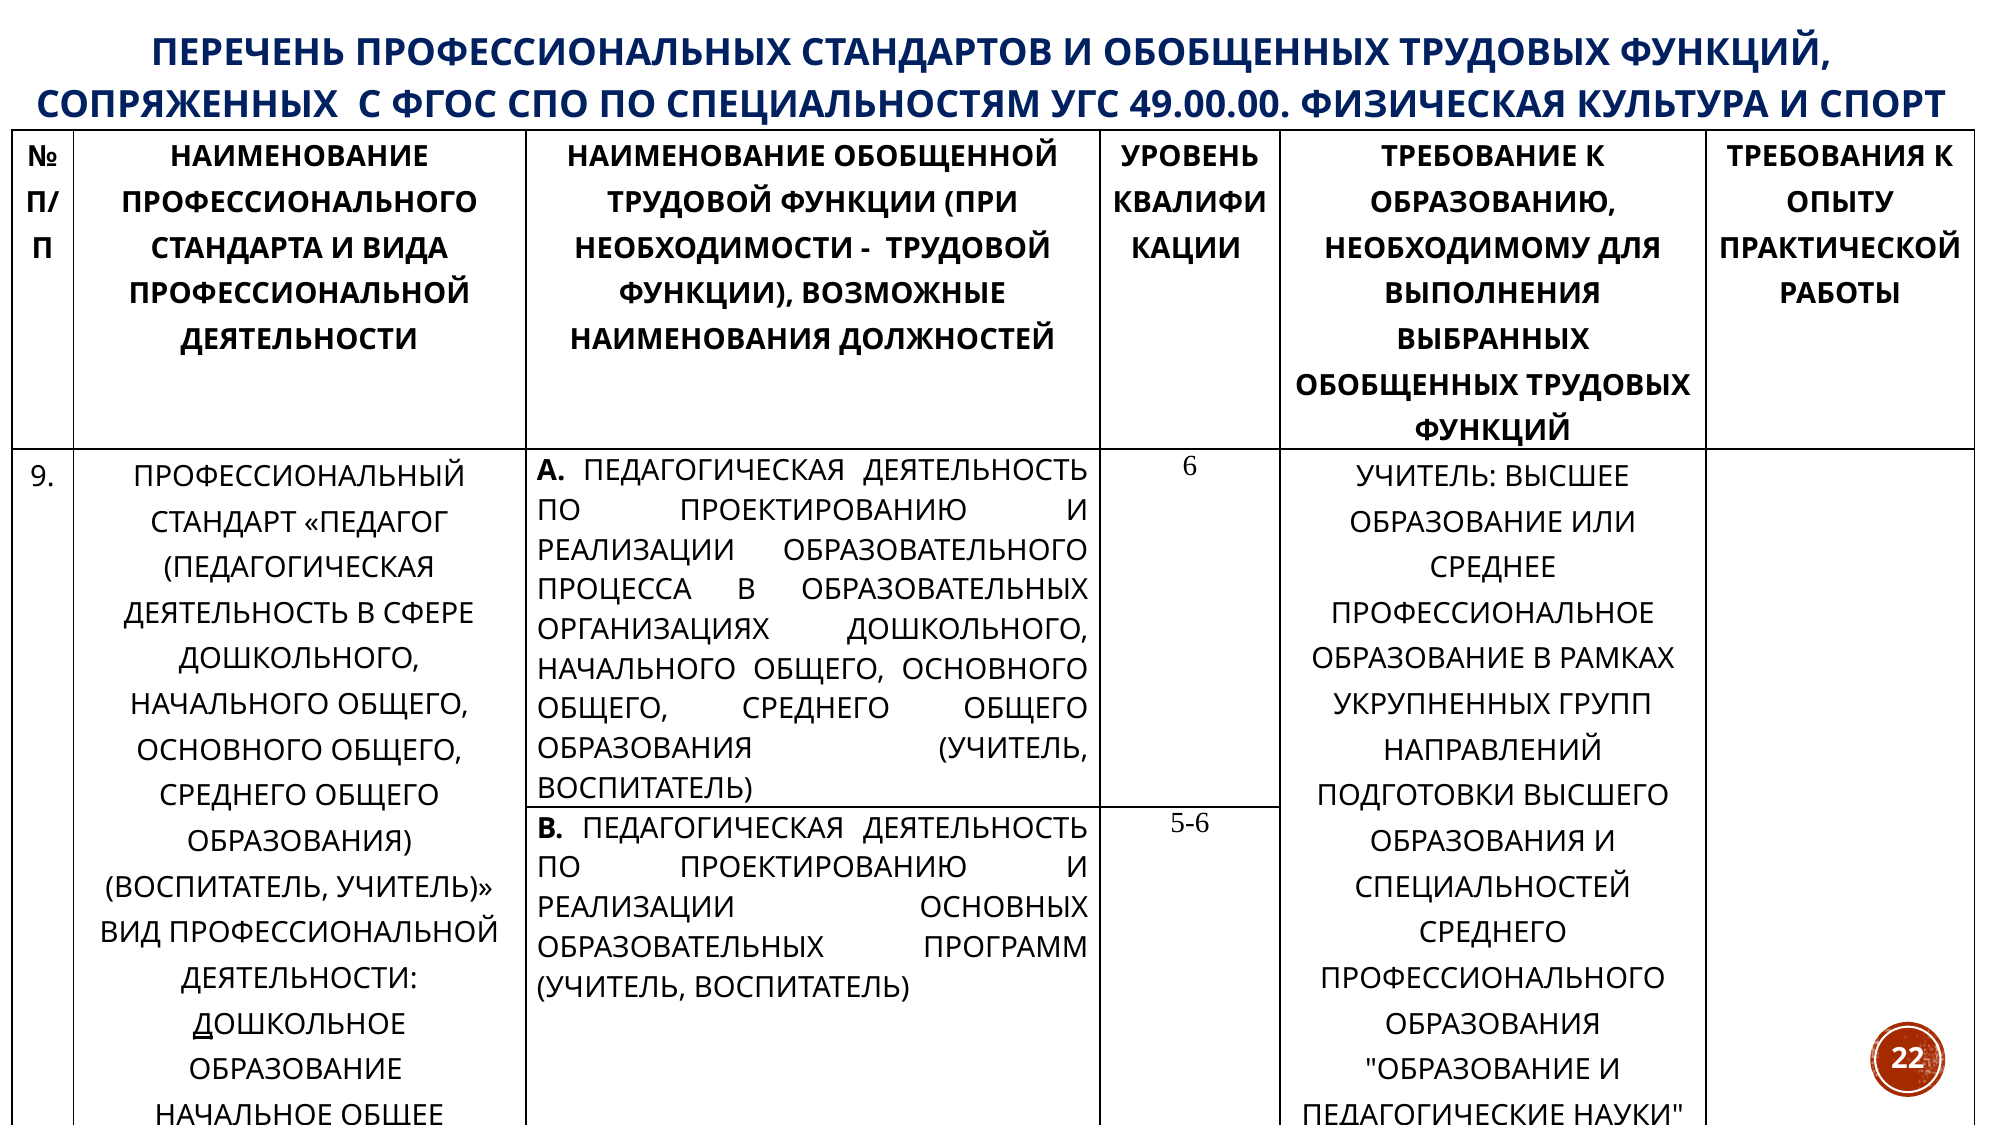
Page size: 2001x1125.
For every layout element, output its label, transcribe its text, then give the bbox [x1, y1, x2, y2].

table_header Наименование профессионального стандарта и вида профессиональной деятельности [74, 131, 525, 448]
table_header Требования к опыту практической работы [1707, 131, 1974, 448]
table_header Наименование обобщенной трудовой функции (при необходимости - трудовой функции), возможные наименования должностей [527, 131, 1099, 448]
table_header Уровень квалификации [1101, 131, 1279, 448]
table_cell 5-6 [1101, 808, 1279, 1125]
table_cell 6 [1101, 450, 1279, 806]
table_cell 9. [13, 450, 73, 1125]
table_header Требование к образованию, необходимому для выполнения выбранных обобщенных трудовых функций [1281, 131, 1705, 448]
table_cell [1707, 450, 1974, 1125]
title Перечень профессиональных стандартов и обобщенных трудовых функций, сопряженных с ФГОС СПО по специальностям УГС 49.00.00. Физическая культура и спорт [0, 0, 1984, 146]
table_cell Учитель: высшее образование или среднее профессиональное образование в рамках укрупненных групп направлений подготовки высшего образования и специальностей среднего профессионального образования "Образование и педагогические науки" или в области, соответствующей преподаваемому предмету [1281, 450, 1705, 1125]
table_cell Профессиональный стандарт «Педагог (педагогическая деятельность в сфере дошкольного, начального общего, основного общего, среднего общего образования) (воспитатель, учитель)» Вид профессиональной деятельности: Дошкольное образование Начальное общее образование Основное общее образование Среднее общее образование [74, 450, 525, 1125]
table_cell В. Педагогическая деятельность по проектированию и реализации основных образовательных программ (учитель, воспитатель) [527, 808, 1099, 1125]
table_cell А. Педагогическая деятельность по проектированию и реализации образовательного процесса в образовательных организациях дошкольного, начального общего, основного общего, среднего общего образования (учитель, воспитатель) [527, 450, 1099, 806]
table_header № п/п [13, 131, 73, 448]
